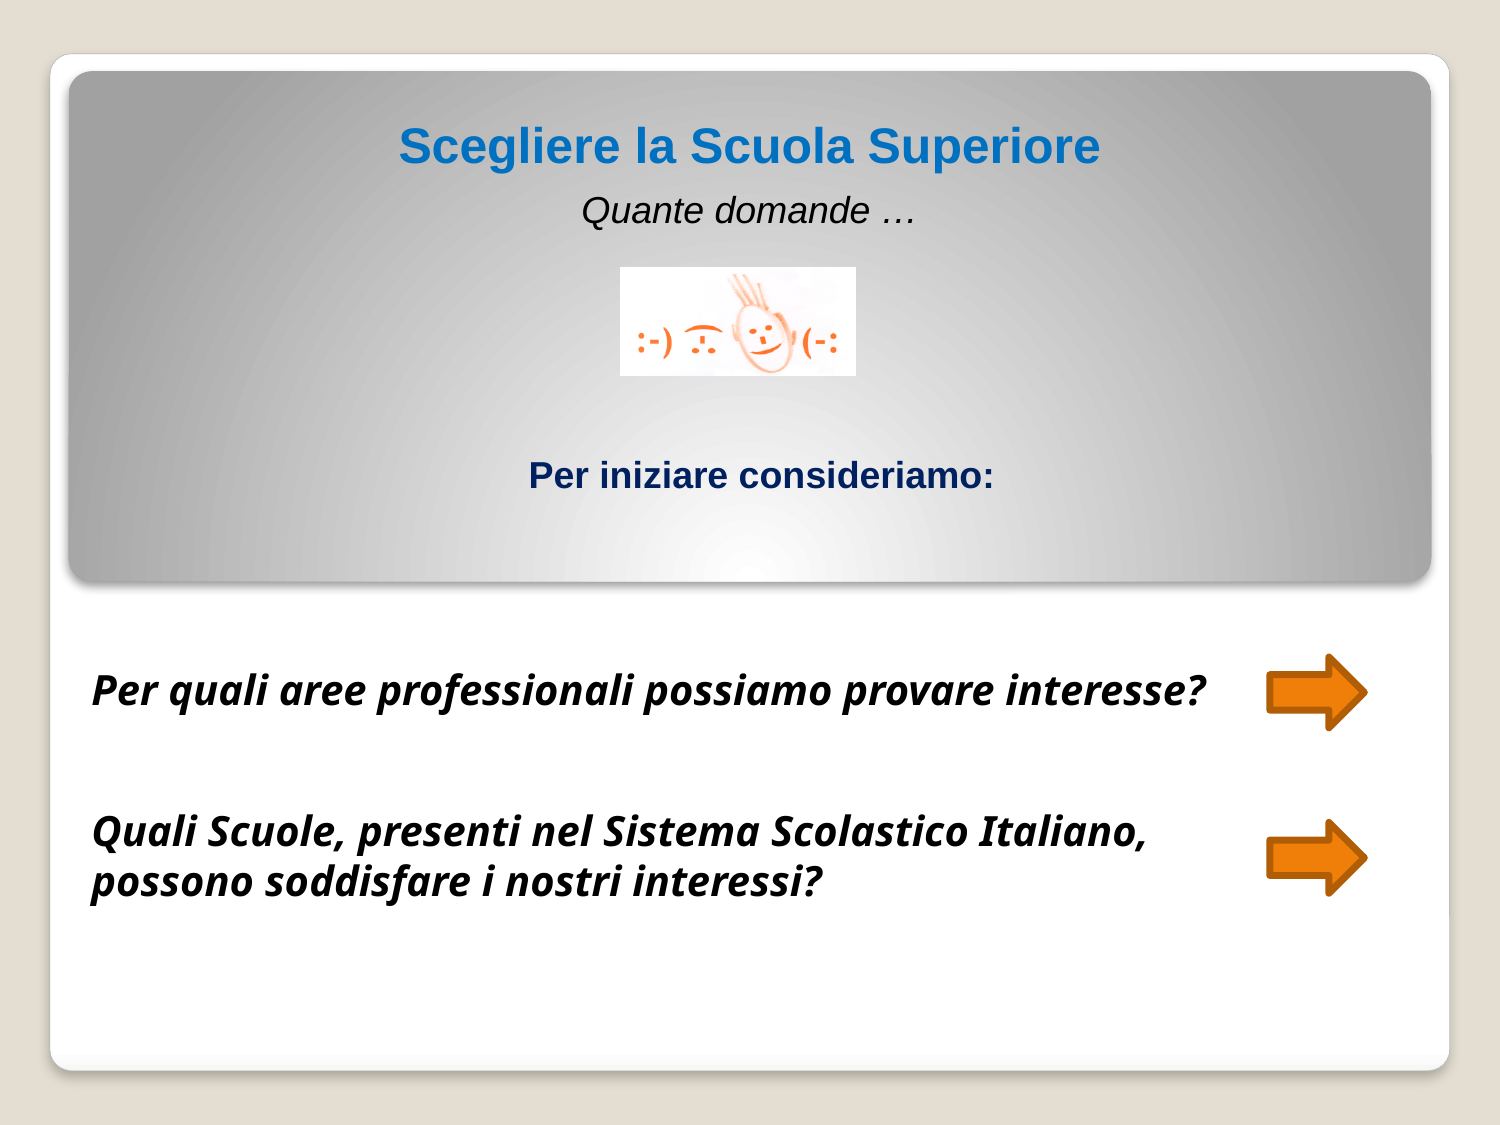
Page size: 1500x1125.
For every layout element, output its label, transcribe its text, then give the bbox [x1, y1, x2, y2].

text_box Per quali aree professionali possiamo provare interesse? [76, 656, 1235, 772]
text_box Per iniziare consideriamo: [123, 443, 1400, 503]
text_box Scegliere la Scuola Superiore Quante domande … [0, 106, 1500, 231]
text_box [1266, 653, 1368, 732]
text_box [1266, 818, 1368, 897]
text_box Quali Scuole, presenti nel Sistema Scolastico Italiano, possono soddisfare i nostri interessi? [76, 797, 1235, 962]
picture [619, 266, 856, 376]
